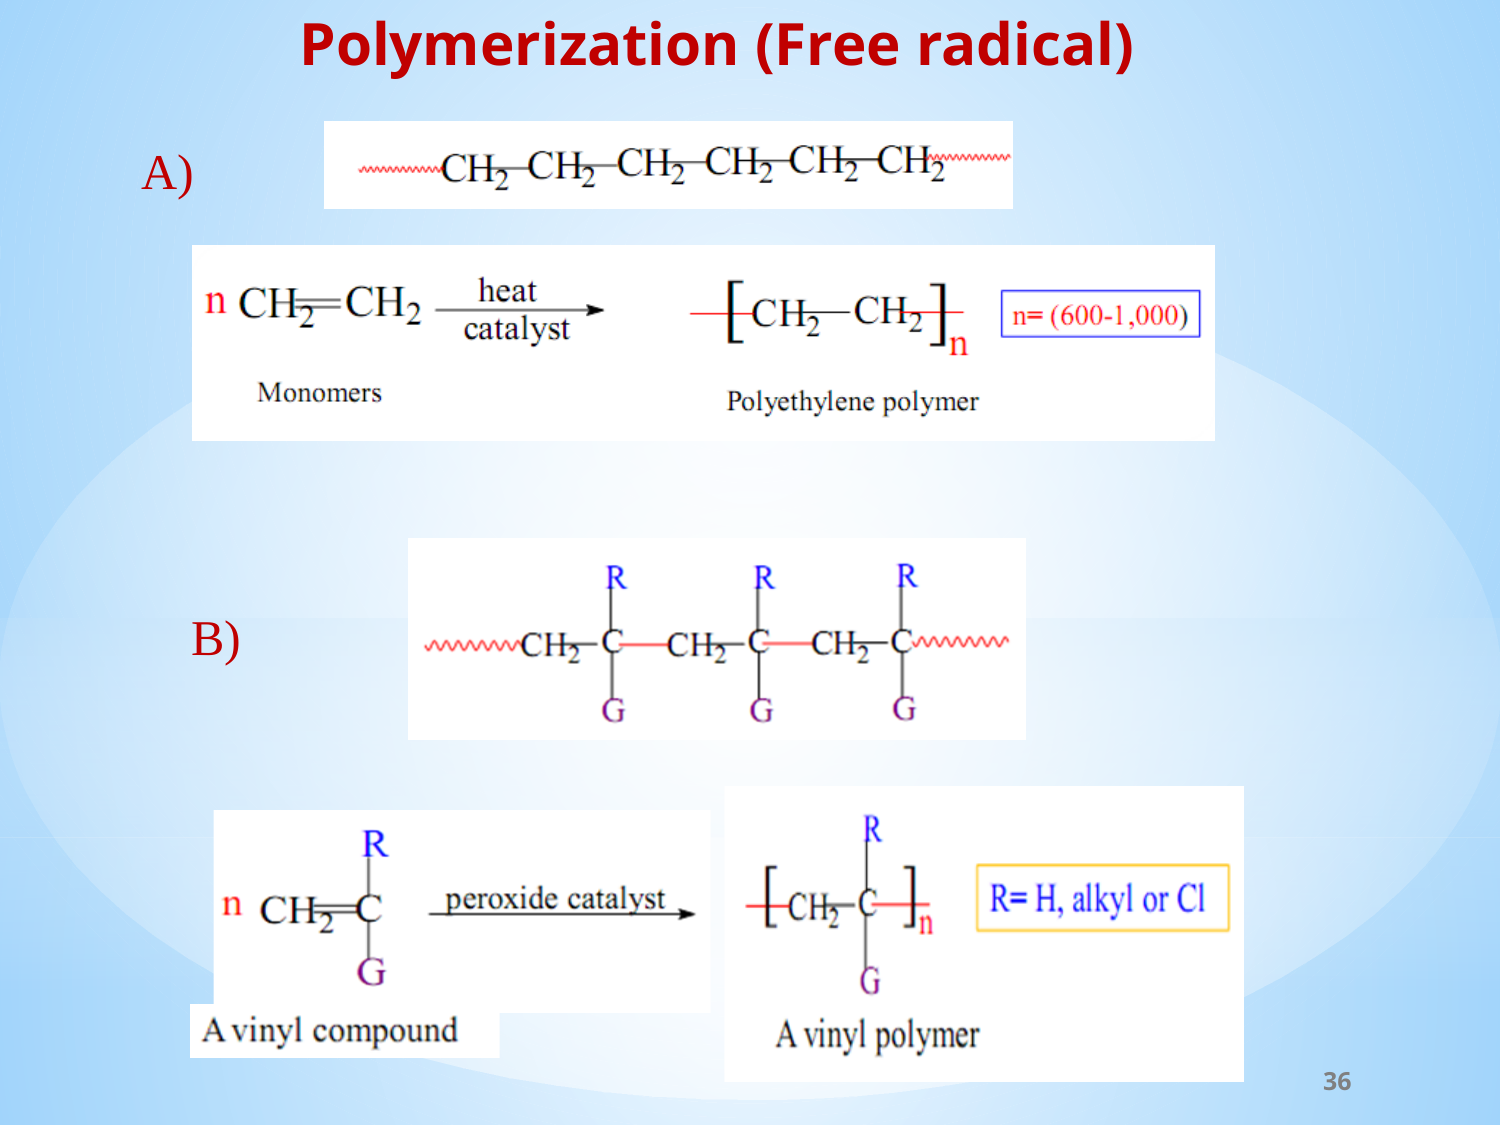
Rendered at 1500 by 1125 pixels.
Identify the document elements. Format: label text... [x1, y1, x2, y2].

slide_number 36 [1187, 1052, 1488, 1113]
text_box Polymerization (Free radical) [284, 0, 1150, 85]
picture [324, 121, 1013, 209]
text_box A) [127, 132, 259, 208]
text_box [189, 786, 1245, 1083]
picture [407, 538, 1026, 741]
picture [192, 245, 1215, 441]
text_box B) [176, 597, 257, 718]
